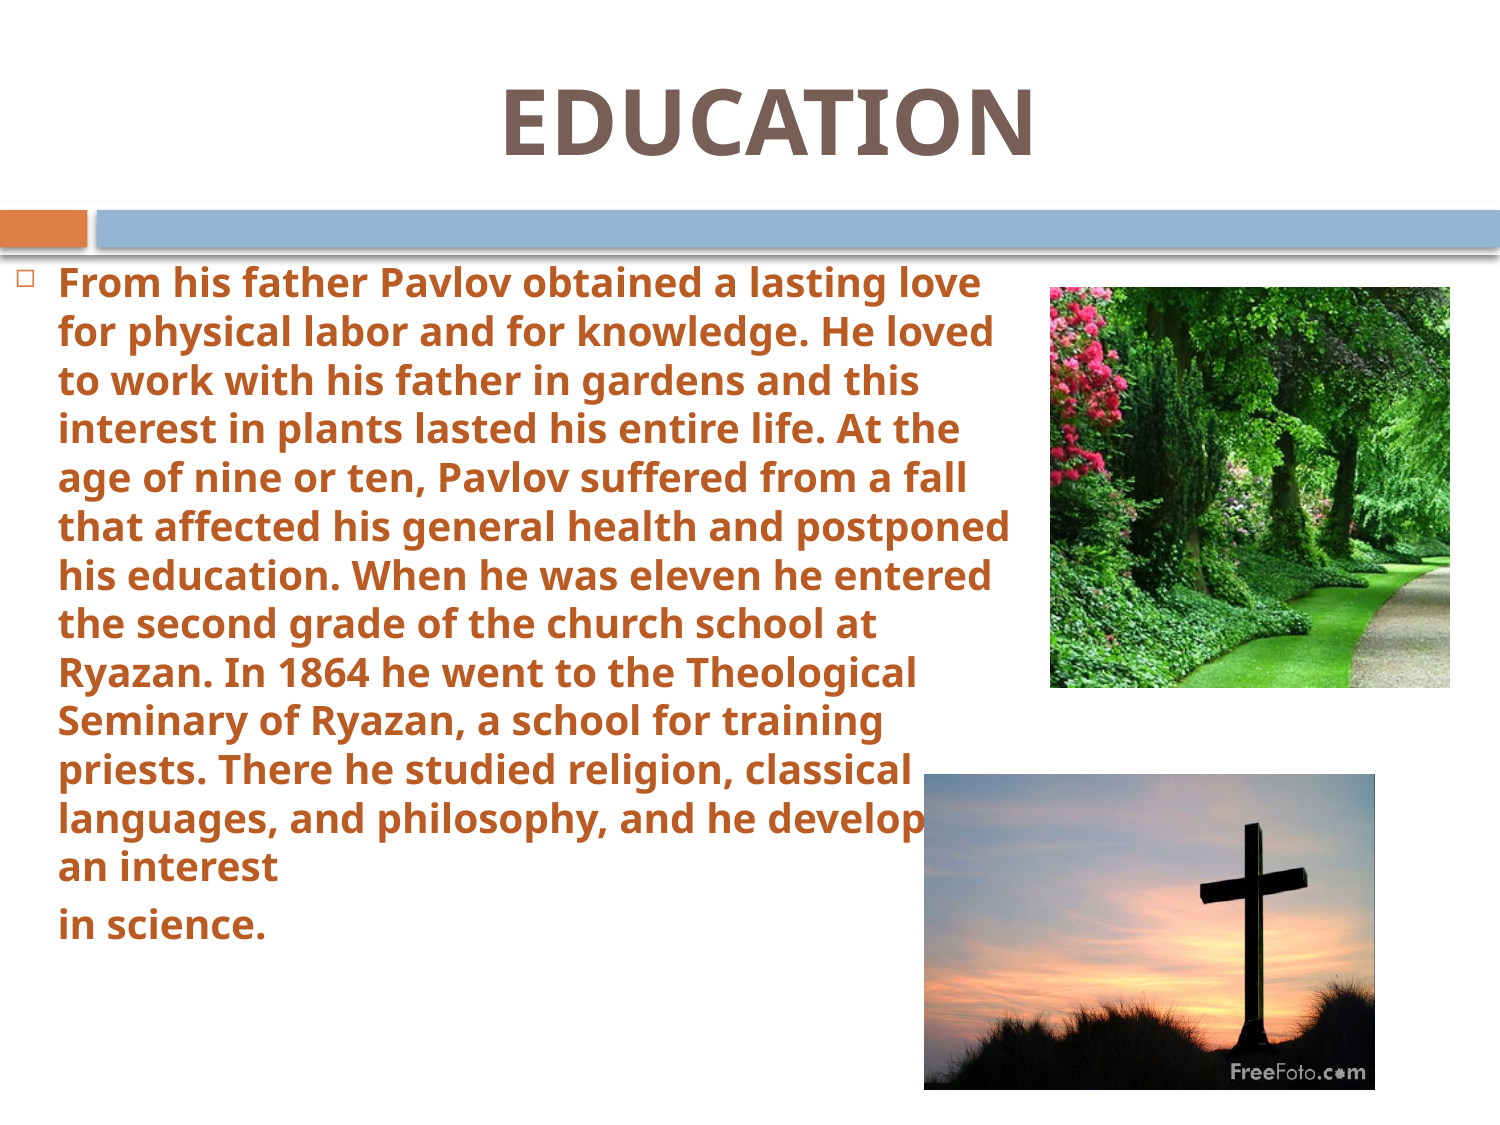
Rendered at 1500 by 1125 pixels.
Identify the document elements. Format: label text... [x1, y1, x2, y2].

picture [1049, 287, 1451, 688]
title EDUCATION [100, 37, 1438, 200]
picture [924, 774, 1376, 1090]
list From his father Pavlov obtained a lasting love for physical labor and for knowledge. He loved to work with his father in gardens and this interest in plants lasted his entire life. At the age of nine or ten, Pavlov suffered from a fall that affected his general health and postponed his education. When he was eleven he entered the second grade of the church school at Ryazan. In 1864 he went to the Theological Seminary of Ryazan, a school for training priests. There he studied religion, classical languages, and philosophy, and he developed an interest in science. [0, 249, 1050, 1050]
